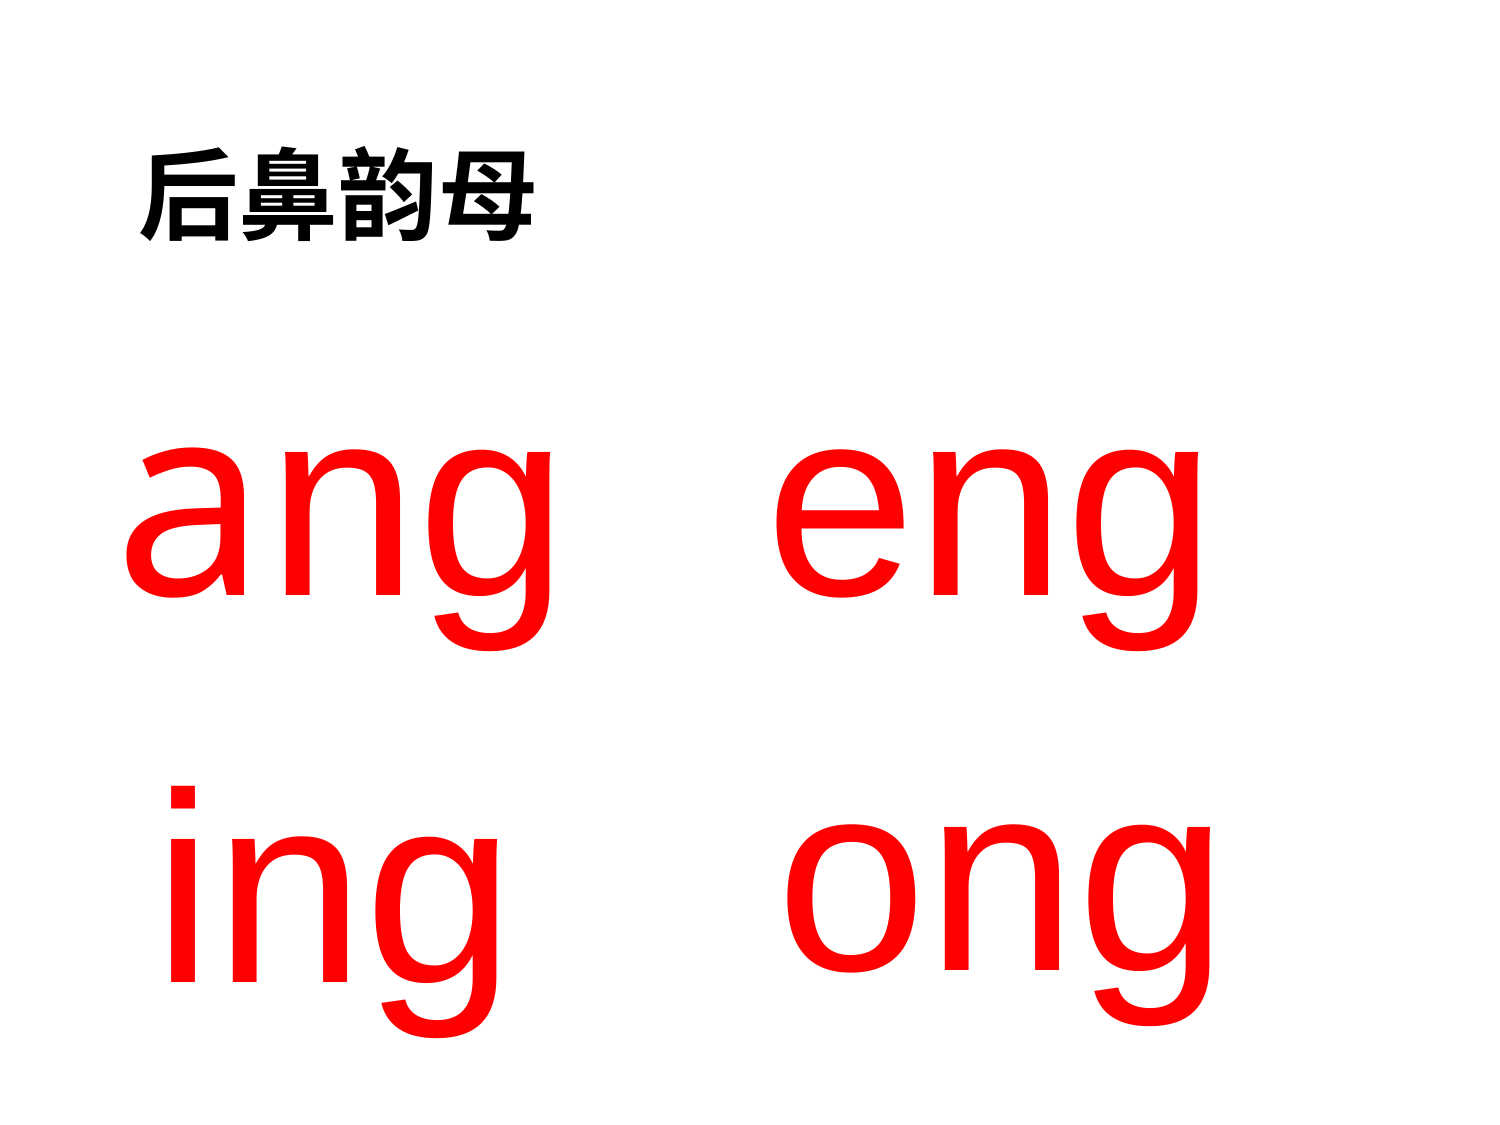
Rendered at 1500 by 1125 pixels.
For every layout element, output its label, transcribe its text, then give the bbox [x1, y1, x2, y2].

text_box ang [100, 316, 632, 657]
text_box eng [750, 316, 1294, 657]
text_box ong [761, 692, 1329, 1033]
text_box ing [139, 704, 588, 1044]
text_box 后鼻韵母 [123, 125, 715, 261]
